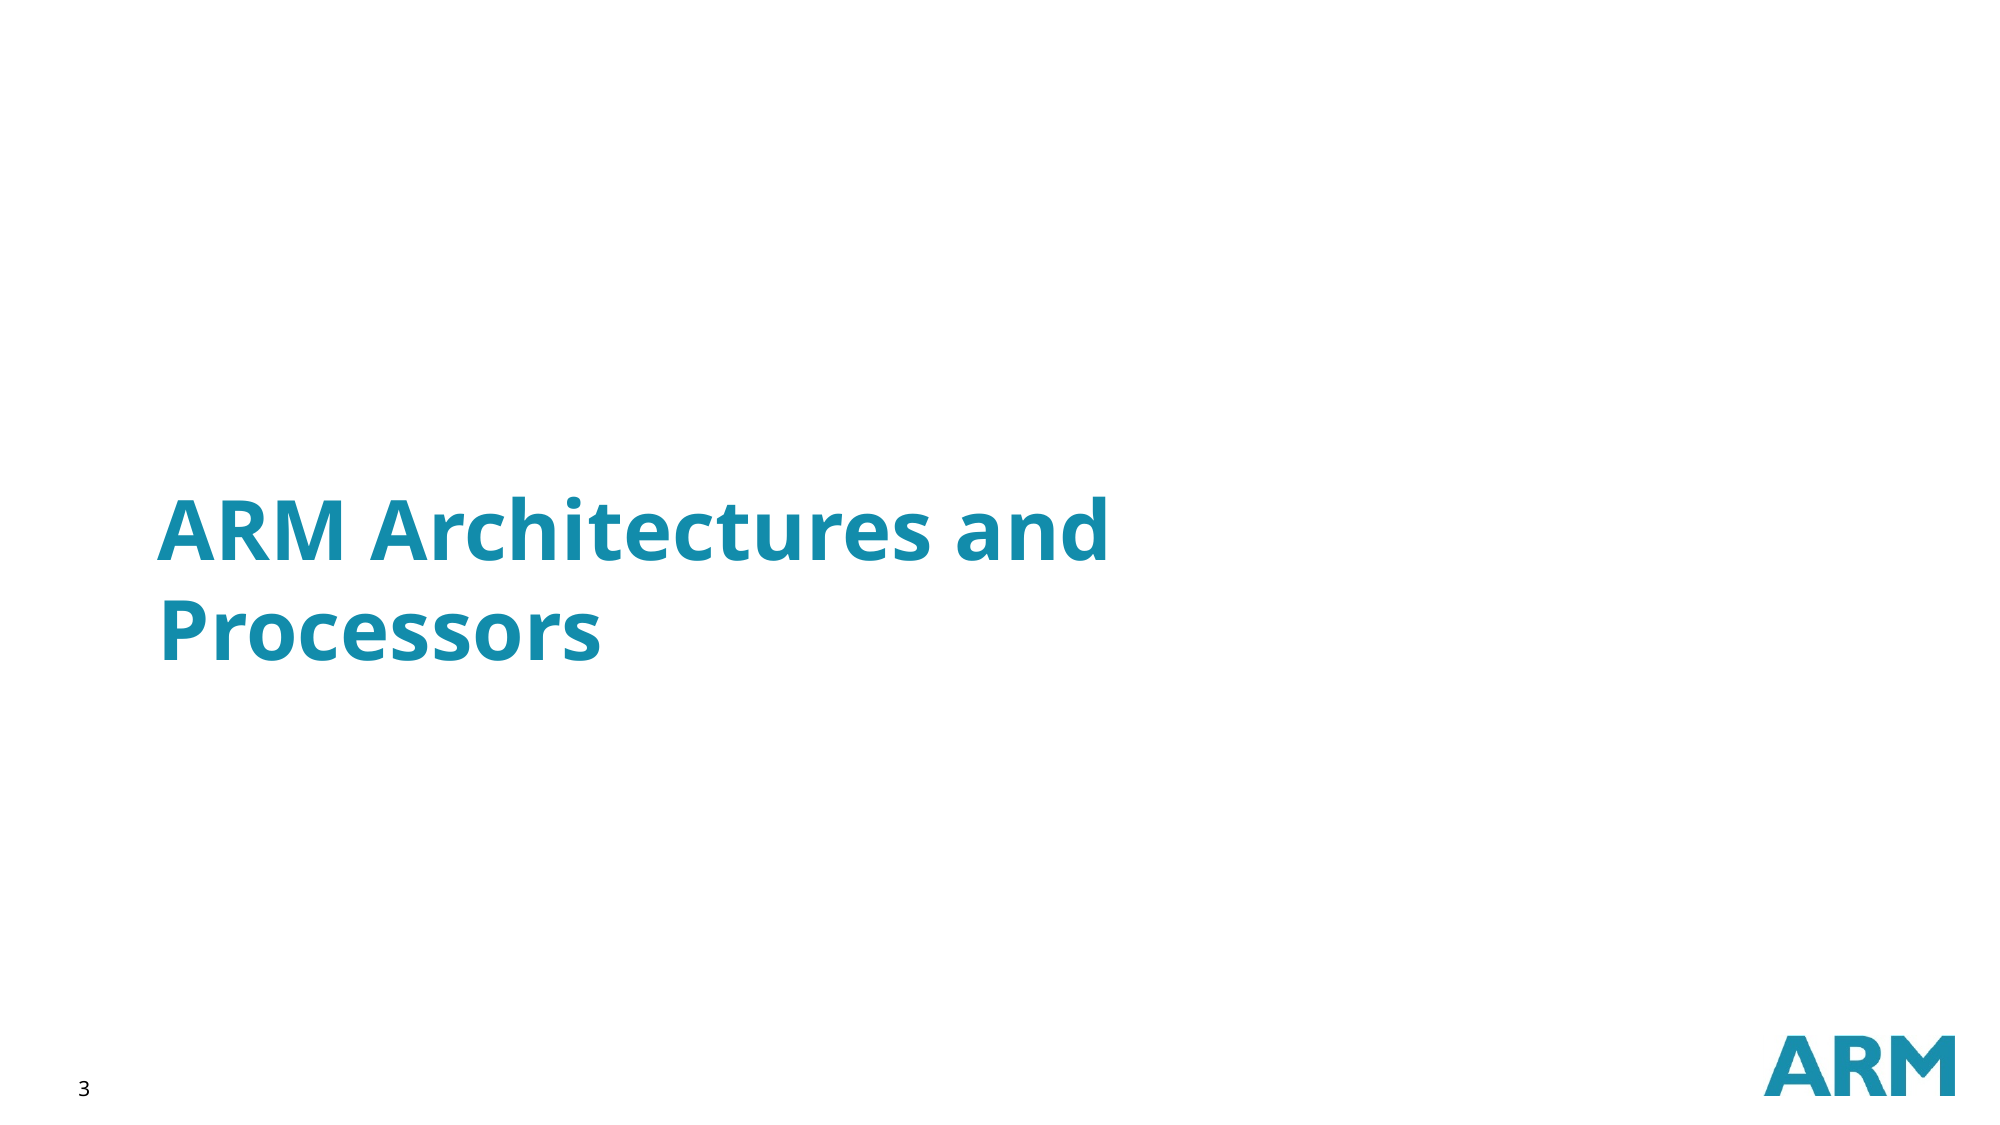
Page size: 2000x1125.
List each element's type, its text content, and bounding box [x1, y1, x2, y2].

title ARM Architectures and Processors [157, 477, 1858, 777]
picture [1763, 1035, 1955, 1096]
